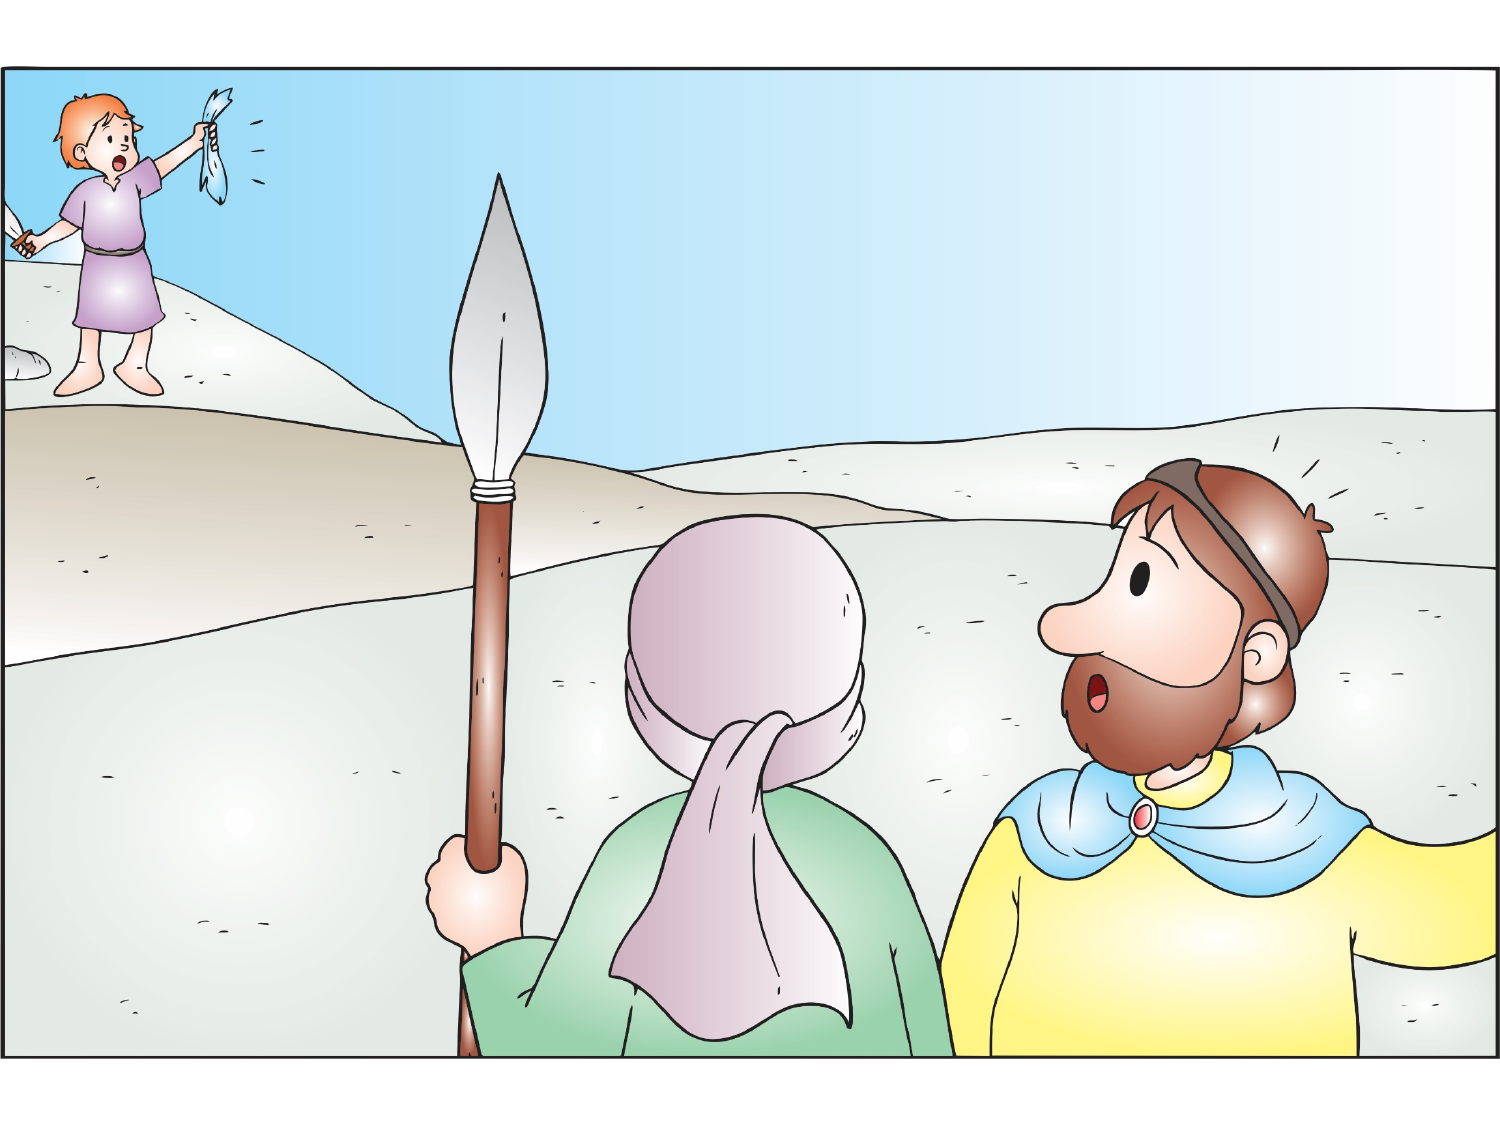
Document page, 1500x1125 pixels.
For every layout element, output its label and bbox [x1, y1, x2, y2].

picture [0, 66, 1500, 1059]
